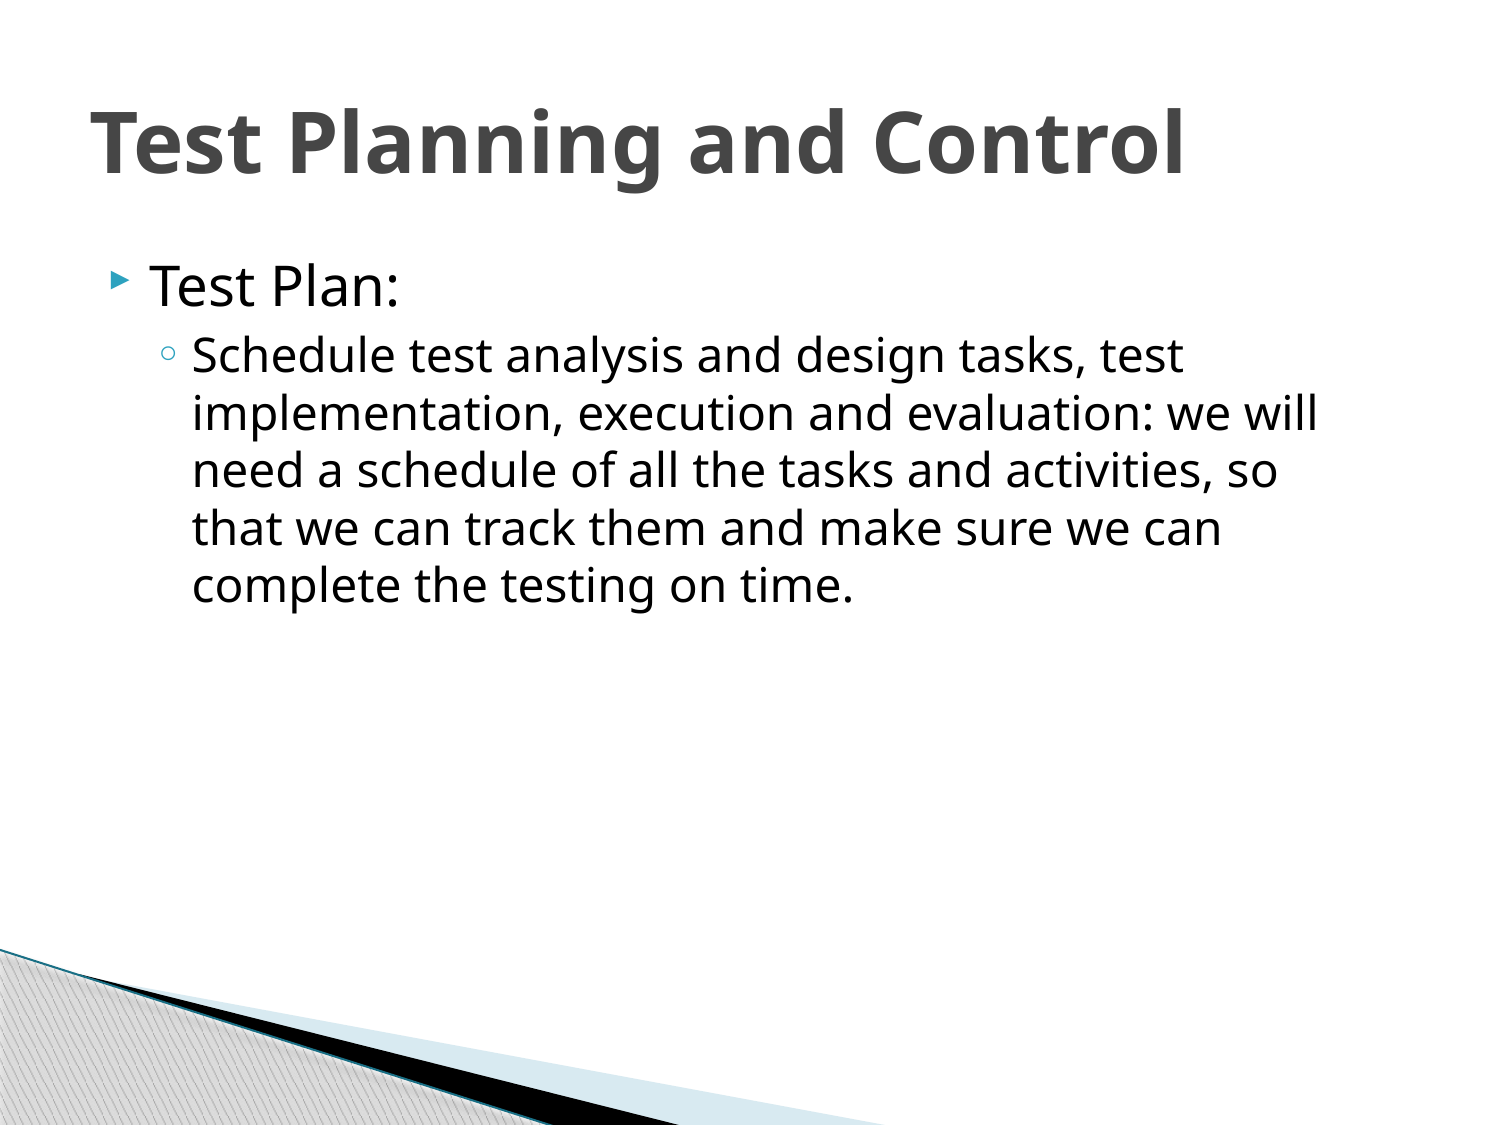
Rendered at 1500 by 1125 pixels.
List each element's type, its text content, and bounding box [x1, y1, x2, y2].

list Test Plan: Schedule test analysis and design tasks, test implementation, execution and evaluation: we will need a schedule of all the tasks and activities, so that we can track them and make sure we can complete the testing on time. [75, 243, 1388, 1047]
title Test Planning and Control [75, 45, 1425, 233]
